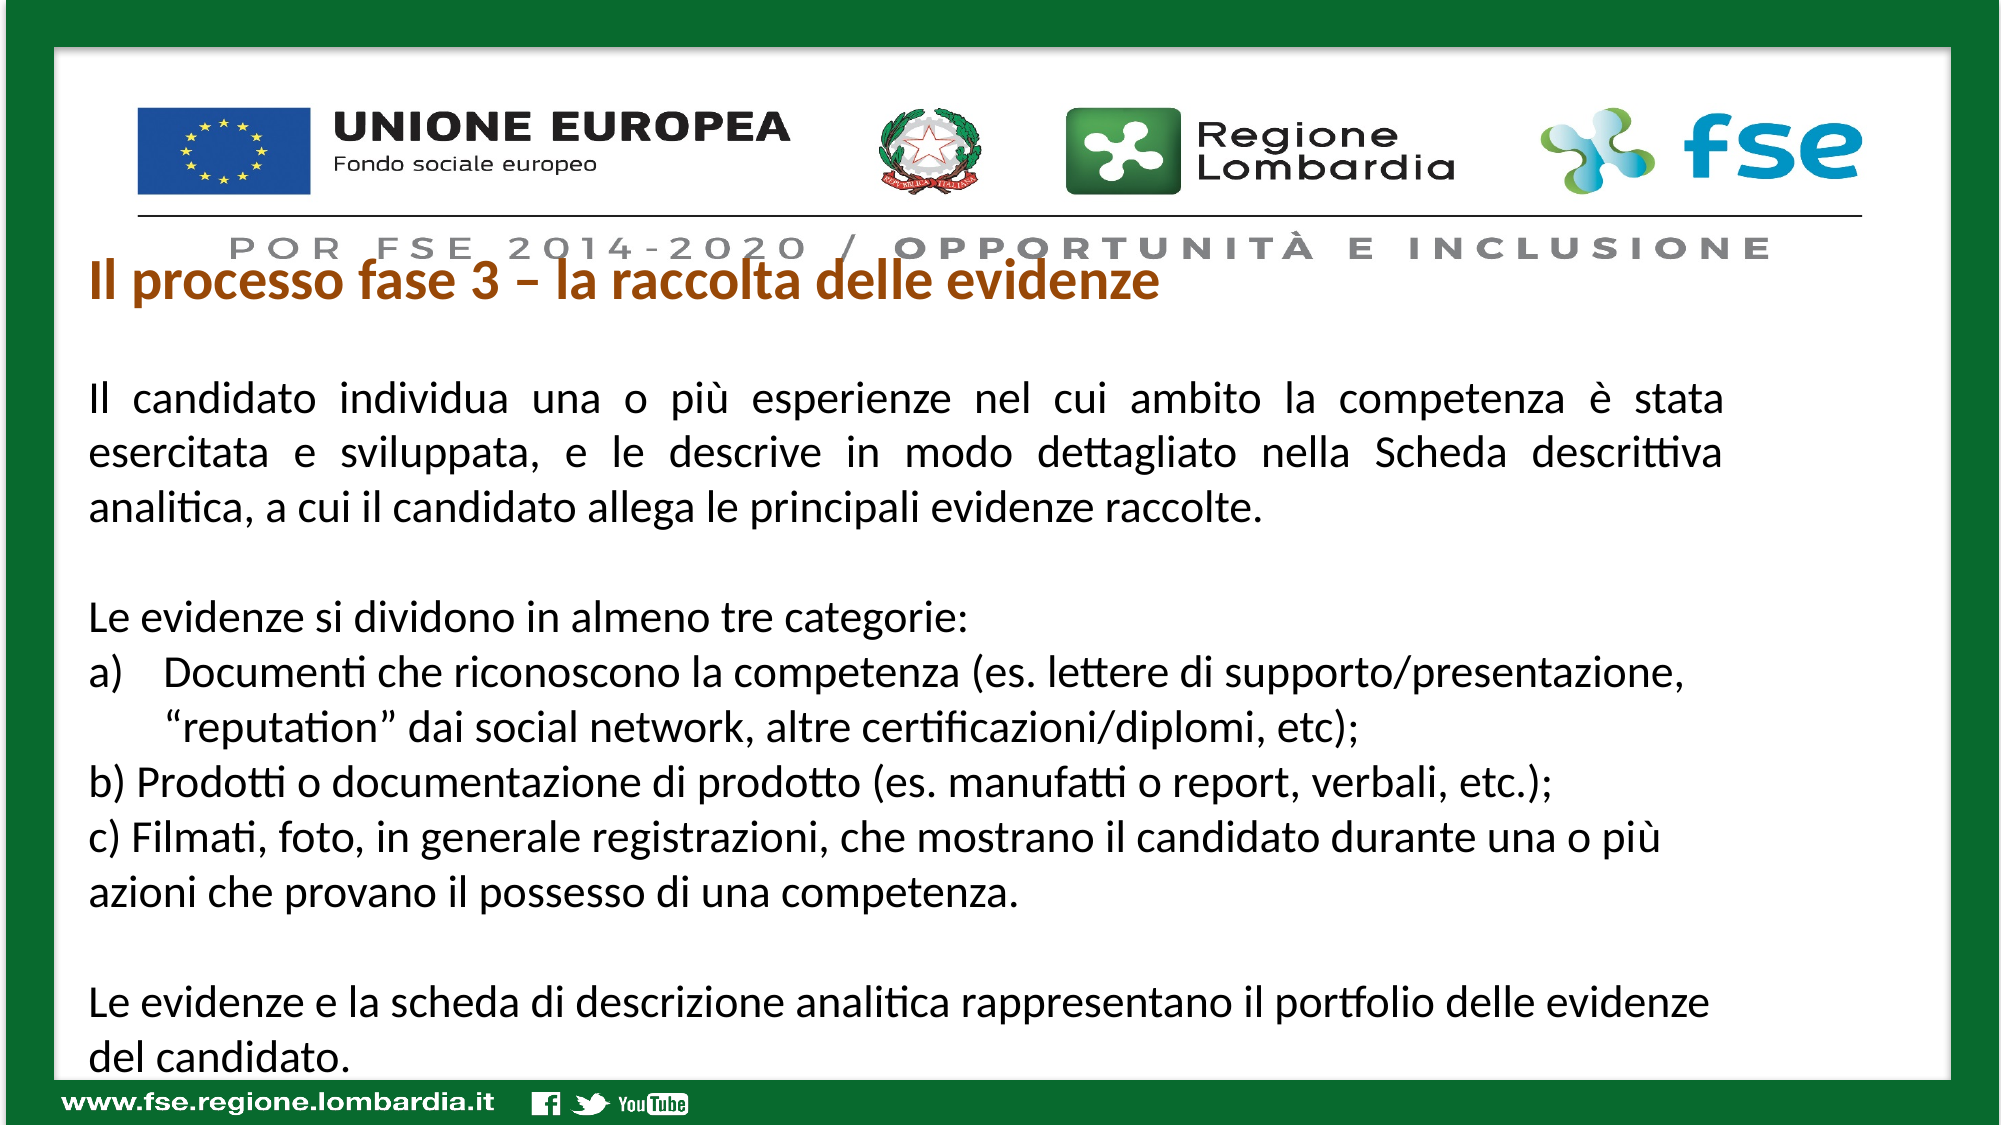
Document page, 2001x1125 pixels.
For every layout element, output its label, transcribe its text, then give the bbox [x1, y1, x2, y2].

picture [132, 103, 1867, 267]
text_box Il processo fase 3 – la raccolta delle evidenze [73, 234, 1740, 319]
picture [60, 1091, 689, 1116]
text_box Il candidato individua una o più esperienze nel cui ambito la competenza è stata esercitata e sviluppata, e le descrive in modo dettagliato nella Scheda descrittiva analitica, a cui il candidato allega le principali evidenze raccolte. Le evidenze si dividono in almeno tre categorie: Documenti che riconoscono la competenza (es. lettere di supporto/presentazione, “reputation” dai social network, altre certificazioni/diplomi, etc); b) Prodotti o documentazione di prodotto (es. manufatti o report, verbali, etc.); c) Filmati, foto, in generale registrazioni, che mostrano il candidato durante una o più azioni che provano il possesso di una competenza. Le evidenze e la scheda di descrizione analitica rappresentano il portfolio delle evidenze del candidato. [73, 359, 1740, 1090]
